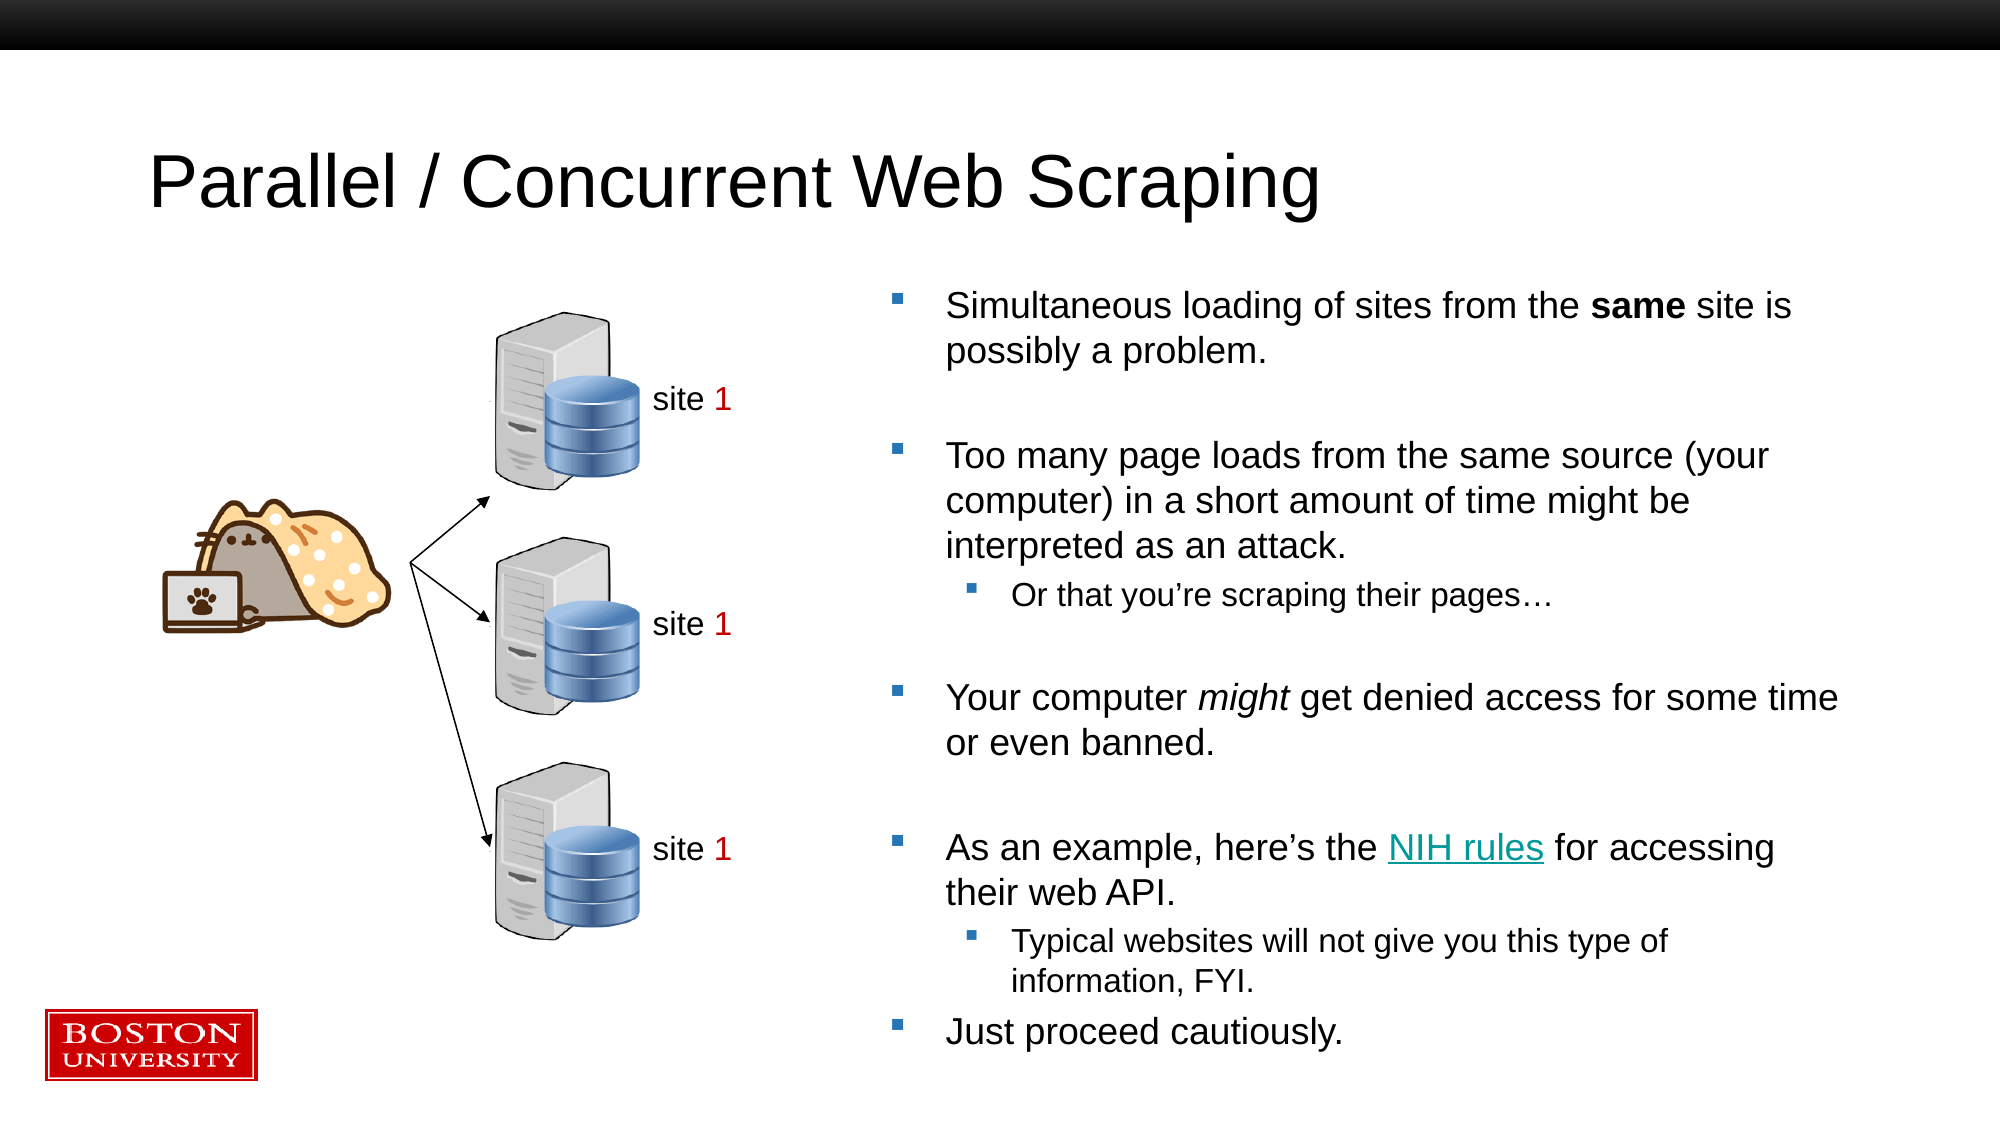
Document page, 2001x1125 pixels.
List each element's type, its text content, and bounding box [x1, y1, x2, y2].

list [133, 423, 411, 702]
text_box site 1 [669, 369, 748, 425]
picture [491, 523, 665, 722]
text_box site 1 [669, 819, 748, 875]
text_box Simultaneous loading of sites from the same site is possibly a problem. Too many page loads from the same source (your computer) in a short amount of time might be interpreted as an attack. Or that you’re scraping their pages… Your computer might get denied access for some time or even banned. As an example, here’s the NIH rules for accessing their web API. Typical websites will not give you this type of information, FYI. Just proceed cautiously. [874, 273, 1867, 912]
title Parallel / Concurrent Web Scraping [133, 125, 1867, 238]
picture [489, 748, 665, 946]
text_box site 1 [669, 594, 748, 650]
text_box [409, 562, 491, 848]
picture [45, 1009, 258, 1081]
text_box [409, 495, 491, 560]
picture [489, 298, 665, 497]
